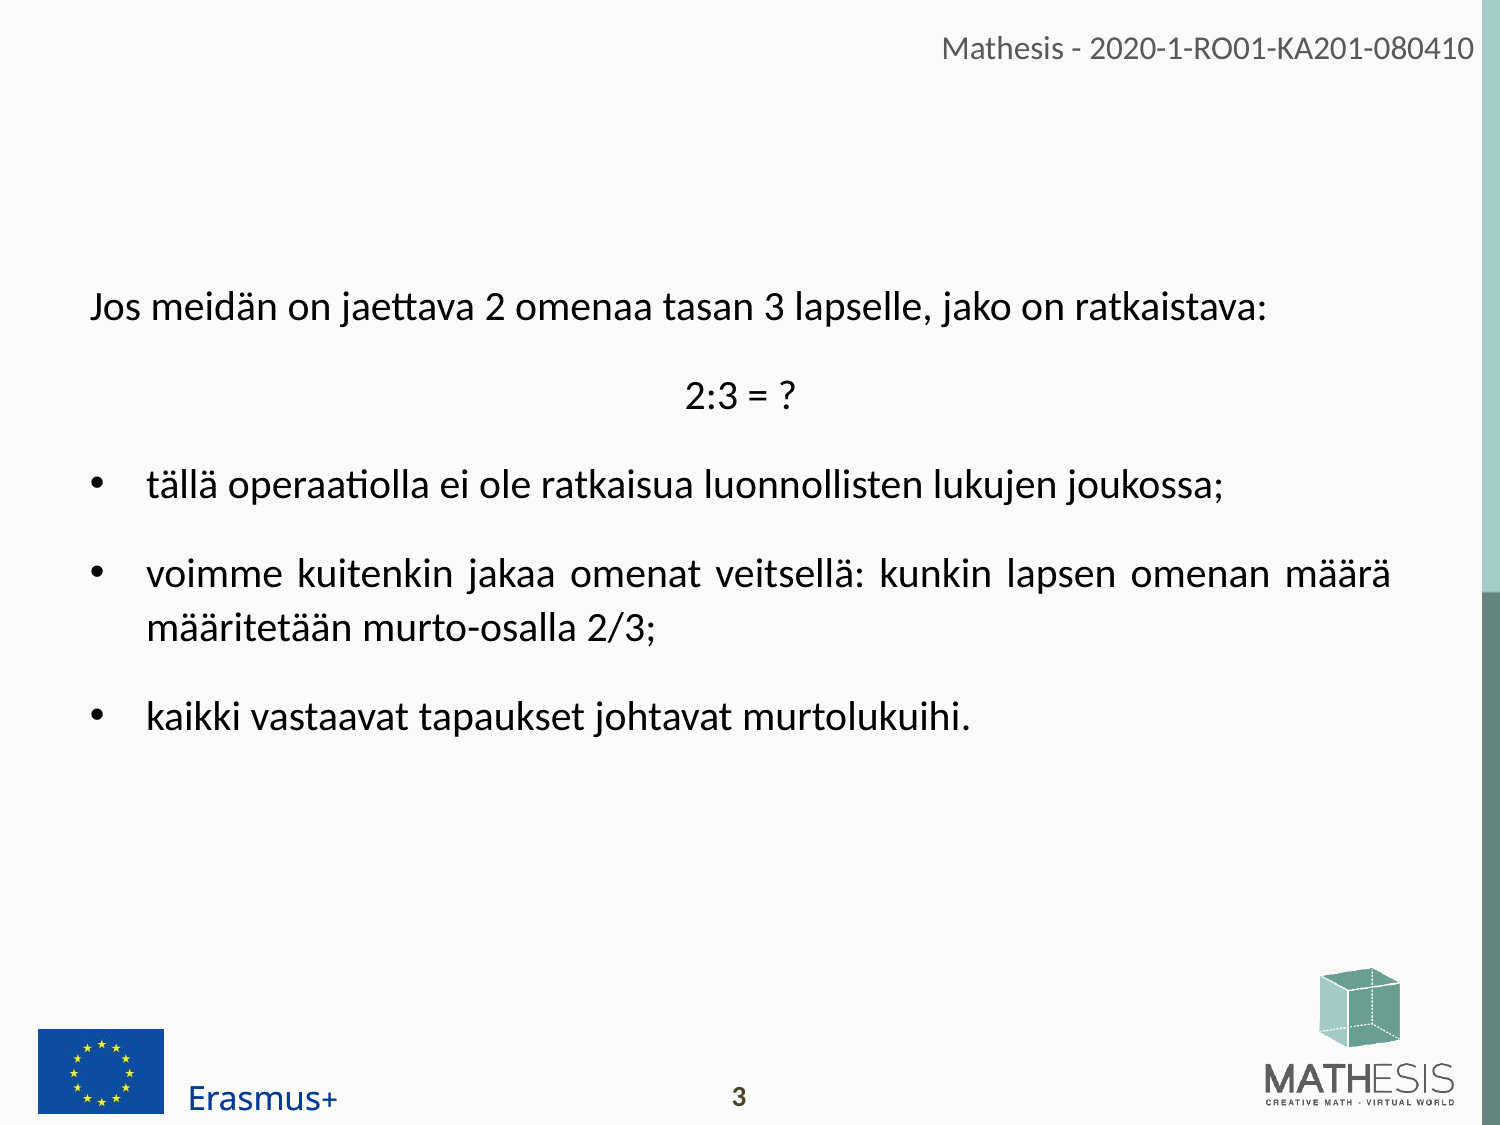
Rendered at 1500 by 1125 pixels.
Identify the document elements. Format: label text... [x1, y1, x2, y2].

list Jos meidän on jaettava 2 omenaa tasan 3 lapselle, jako on ratkaistava: 2:3 = ? tällä operaatiolla ei ole ratkaisua luonnollisten lukujen joukossa; voimme kuitenkin jakaa omenat veitsellä: kunkin lapsen omenan määrä määritetään murto-osalla 2/3; kaikki vastaavat tapaukset johtavat murtolukuihi. [75, 182, 1425, 925]
picture [38, 1029, 164, 1114]
